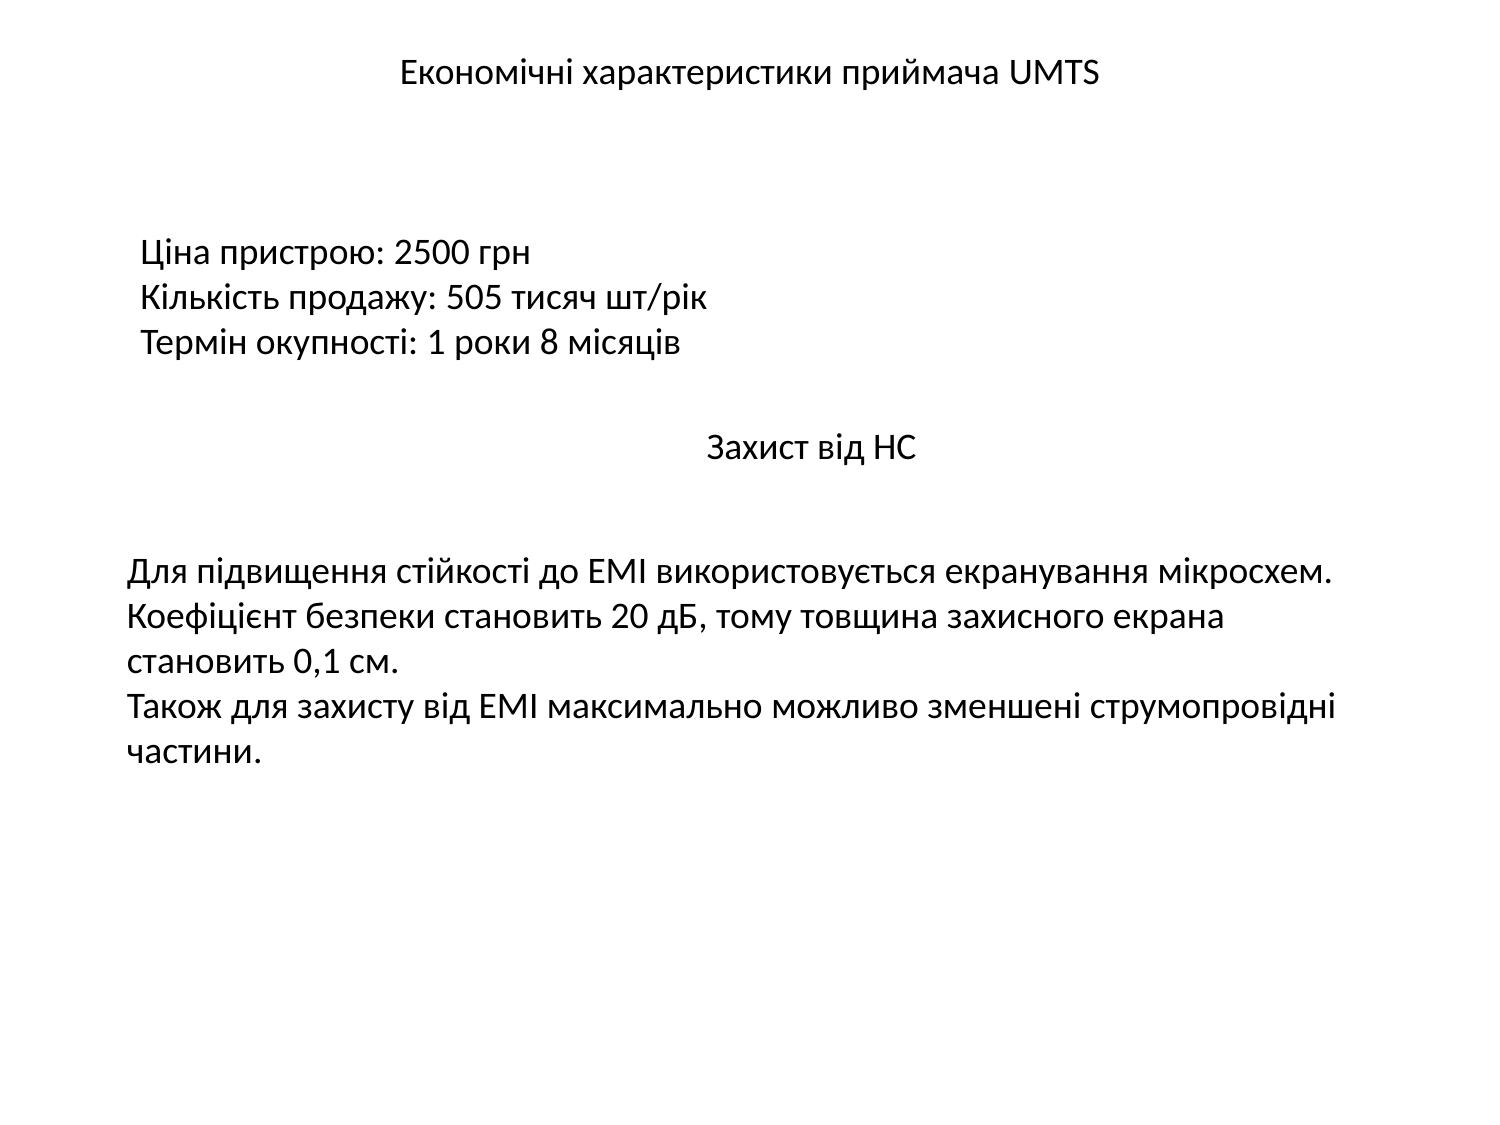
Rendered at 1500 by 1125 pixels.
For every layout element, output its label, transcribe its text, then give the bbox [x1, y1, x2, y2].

text_box Ціна пристрою: 2500 грн Кількість продажу: 505 тисяч шт/рік Термін окупності: 1 роки 8 місяців [125, 219, 723, 415]
text_box Для підвищення стійкості до ЕМІ використовується екранування мікросхем. Коефіцієнт безпеки становить 20 дБ, тому товщина захисного екрана становить 0,1 см. Також для захисту від ЕМІ максимально можливо зменшені струмопровідні частини. [112, 538, 1388, 779]
text_box Захист від НС [691, 414, 932, 474]
text_box Економічні характеристики приймача UMTS [384, 39, 1115, 100]
